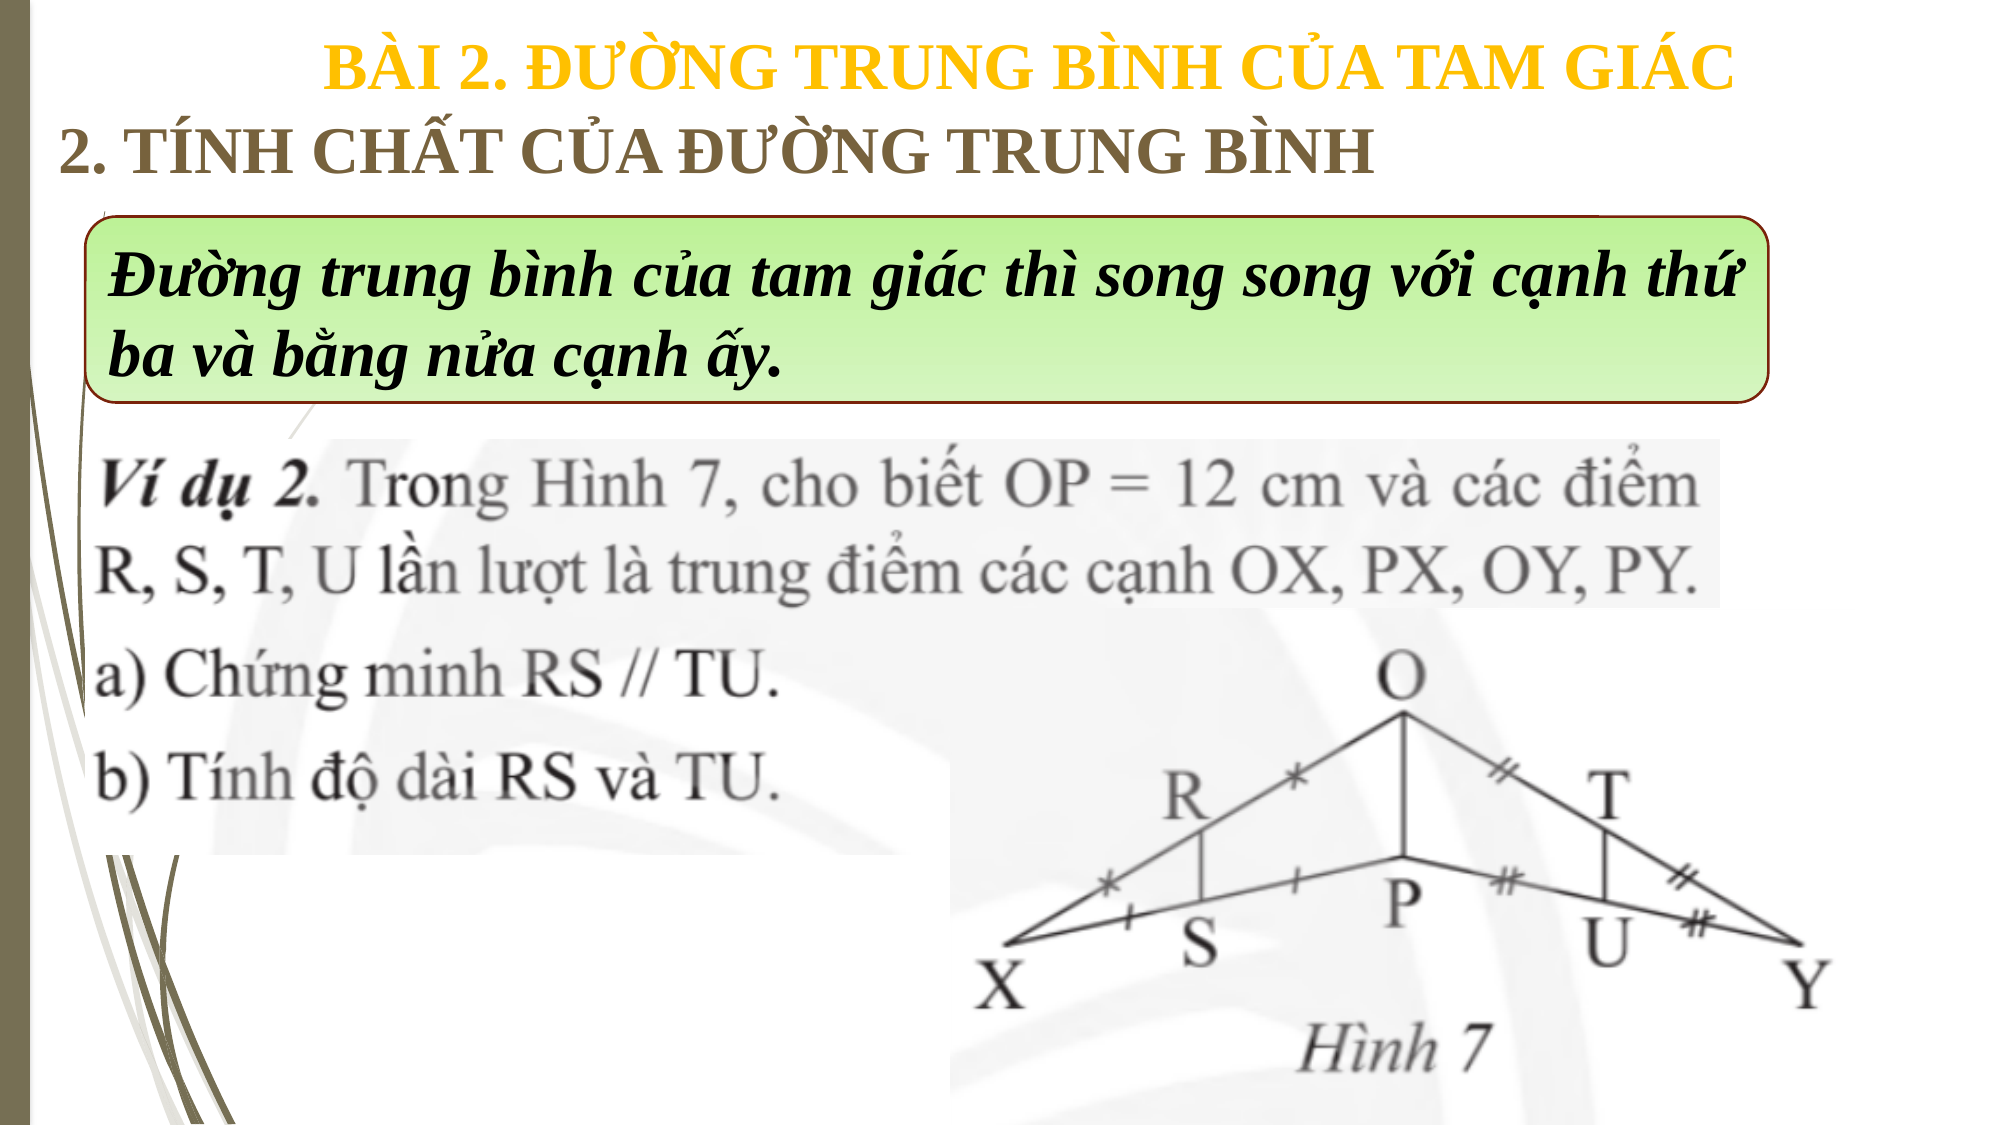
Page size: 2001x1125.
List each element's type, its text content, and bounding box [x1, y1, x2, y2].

text_box Đường trung bình của tam giác thì song song với cạnh thứ ba và bằng nửa cạnh ấy. [83, 215, 1770, 404]
picture [84, 438, 1855, 1125]
text_box 2. TÍNH CHẤT CỦA ĐƯỜNG TRUNG BÌNH [43, 99, 1555, 195]
text_box BÀI 2. ĐƯỜNG TRUNG BÌNH CỦA TAM GIÁC [308, 15, 1789, 110]
